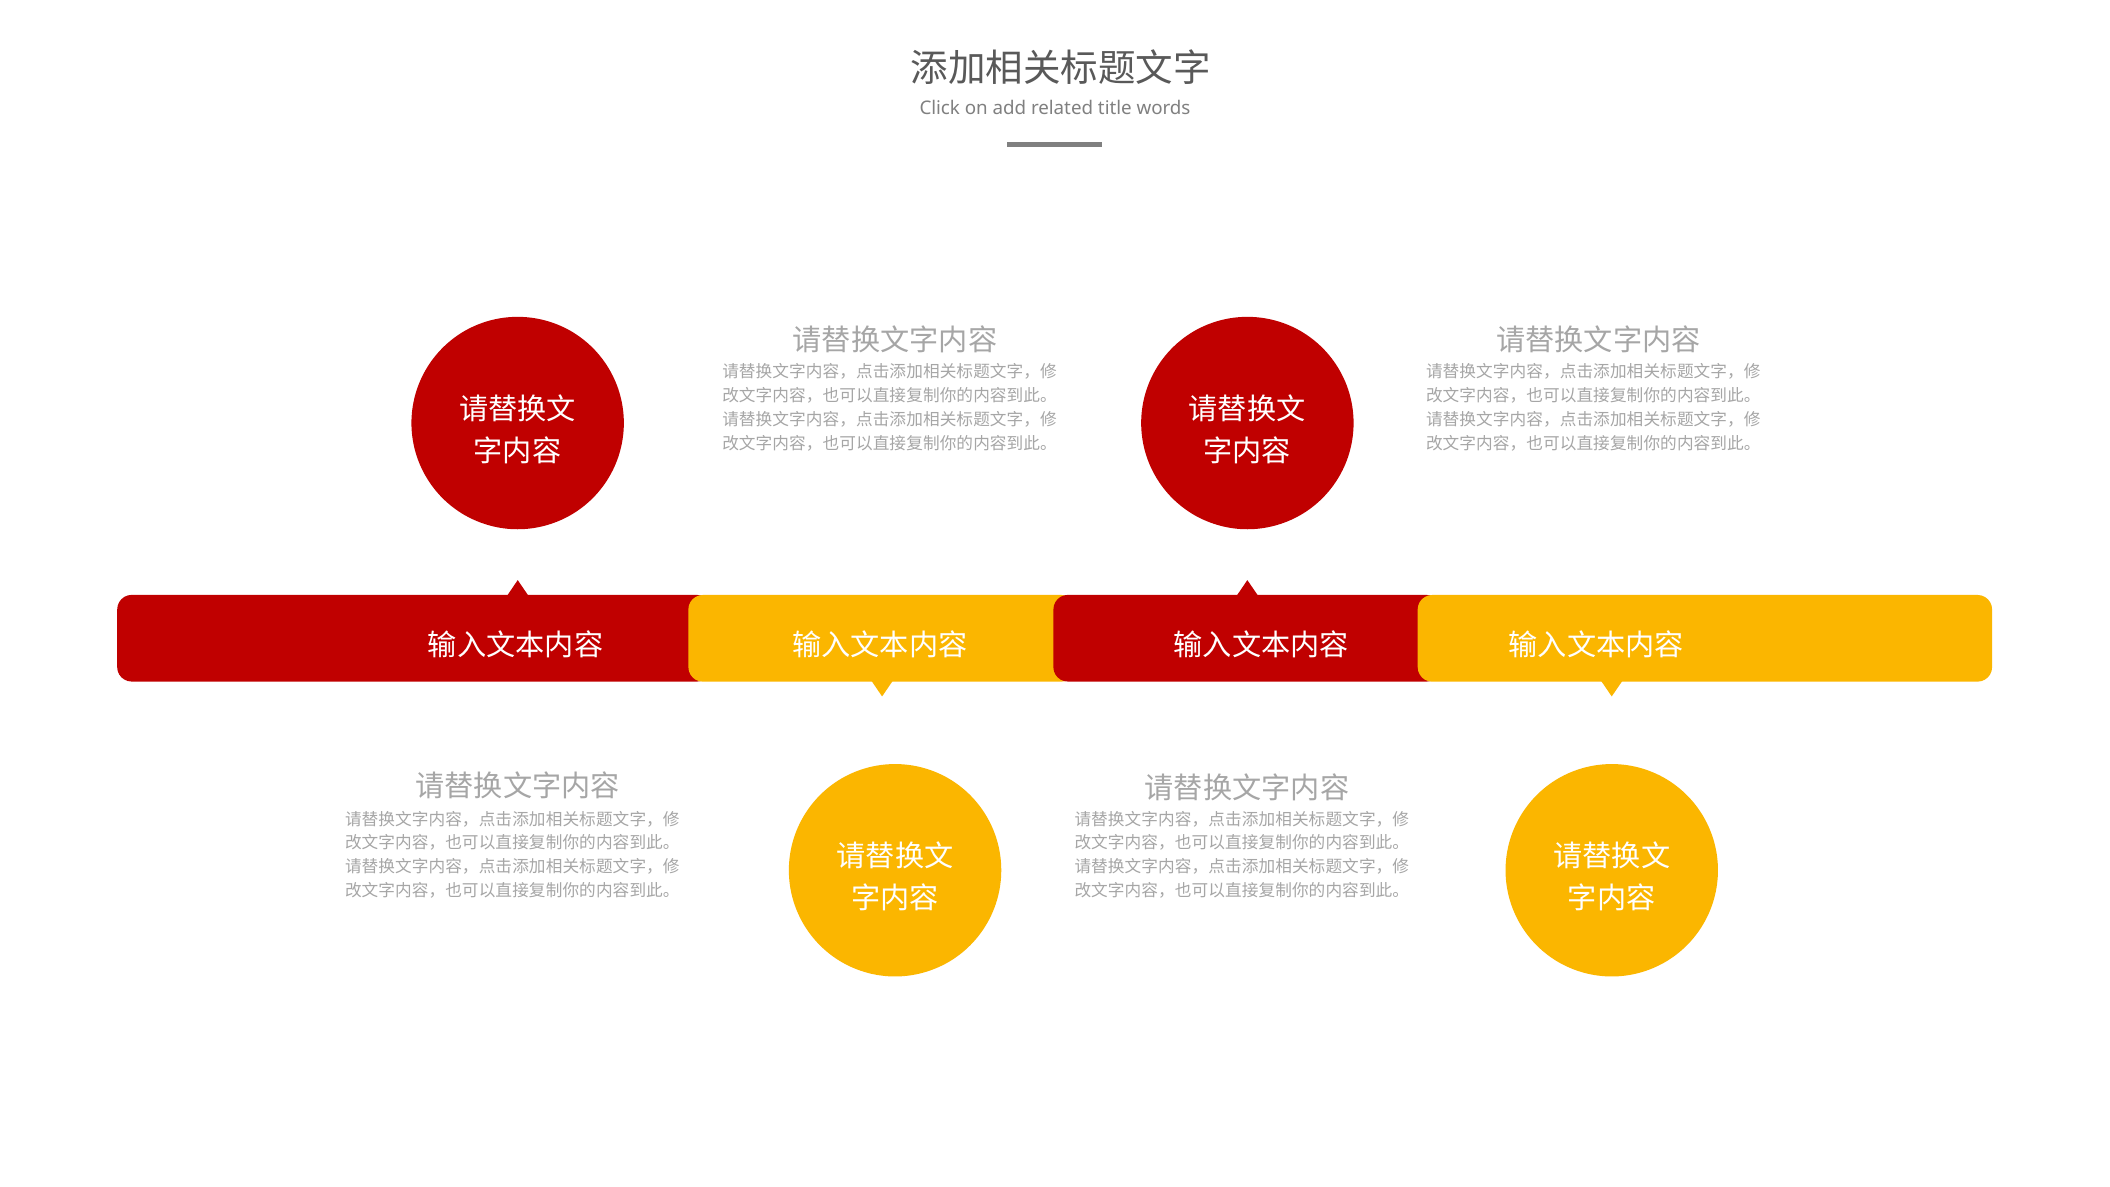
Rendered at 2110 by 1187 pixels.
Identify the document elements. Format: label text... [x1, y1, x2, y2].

text_box [788, 764, 1002, 977]
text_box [688, 594, 1076, 697]
text_box 请替换文字内容 [832, 830, 958, 915]
text_box [1141, 316, 1354, 530]
text_box 请替换文字内容 [1184, 383, 1310, 468]
text_box 请替换文字内容 [1127, 762, 1367, 805]
text_box [1505, 764, 1718, 977]
text_box 添加相关标题文字 [877, 37, 1245, 95]
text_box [1417, 594, 1993, 697]
text_box Click on add related title words [877, 89, 1232, 124]
text_box 请替换文字内容，点击添加相关标题文字，修改文字内容，也可以直接复制你的内容到此。请替换文字内容，点击添加相关标题文字，修改文字内容，也可以直接复制你的内容到此。 [1426, 357, 1772, 453]
text_box 请替换文字内容 [455, 383, 581, 468]
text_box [1053, 580, 1442, 682]
text_box 请替换文字内容，点击添加相关标题文字，修改文字内容，也可以直接复制你的内容到此。请替换文字内容，点击添加相关标题文字，修改文字内容，也可以直接复制你的内容到此。 [722, 357, 1068, 453]
text_box 请替换文字内容，点击添加相关标题文字，修改文字内容，也可以直接复制你的内容到此。请替换文字内容，点击添加相关标题文字，修改文字内容，也可以直接复制你的内容到此。 [345, 804, 691, 901]
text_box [117, 580, 712, 682]
text_box 请替换文字内容 [775, 314, 1015, 357]
text_box 请替换文字内容 [398, 760, 638, 803]
text_box 请替换文字内容 [1549, 830, 1675, 915]
text_box 请替换文字内容 [1478, 314, 1719, 357]
text_box [411, 316, 624, 530]
text_box 请替换文字内容，点击添加相关标题文字，修改文字内容，也可以直接复制你的内容到此。请替换文字内容，点击添加相关标题文字，修改文字内容，也可以直接复制你的内容到此。 [1074, 804, 1420, 901]
